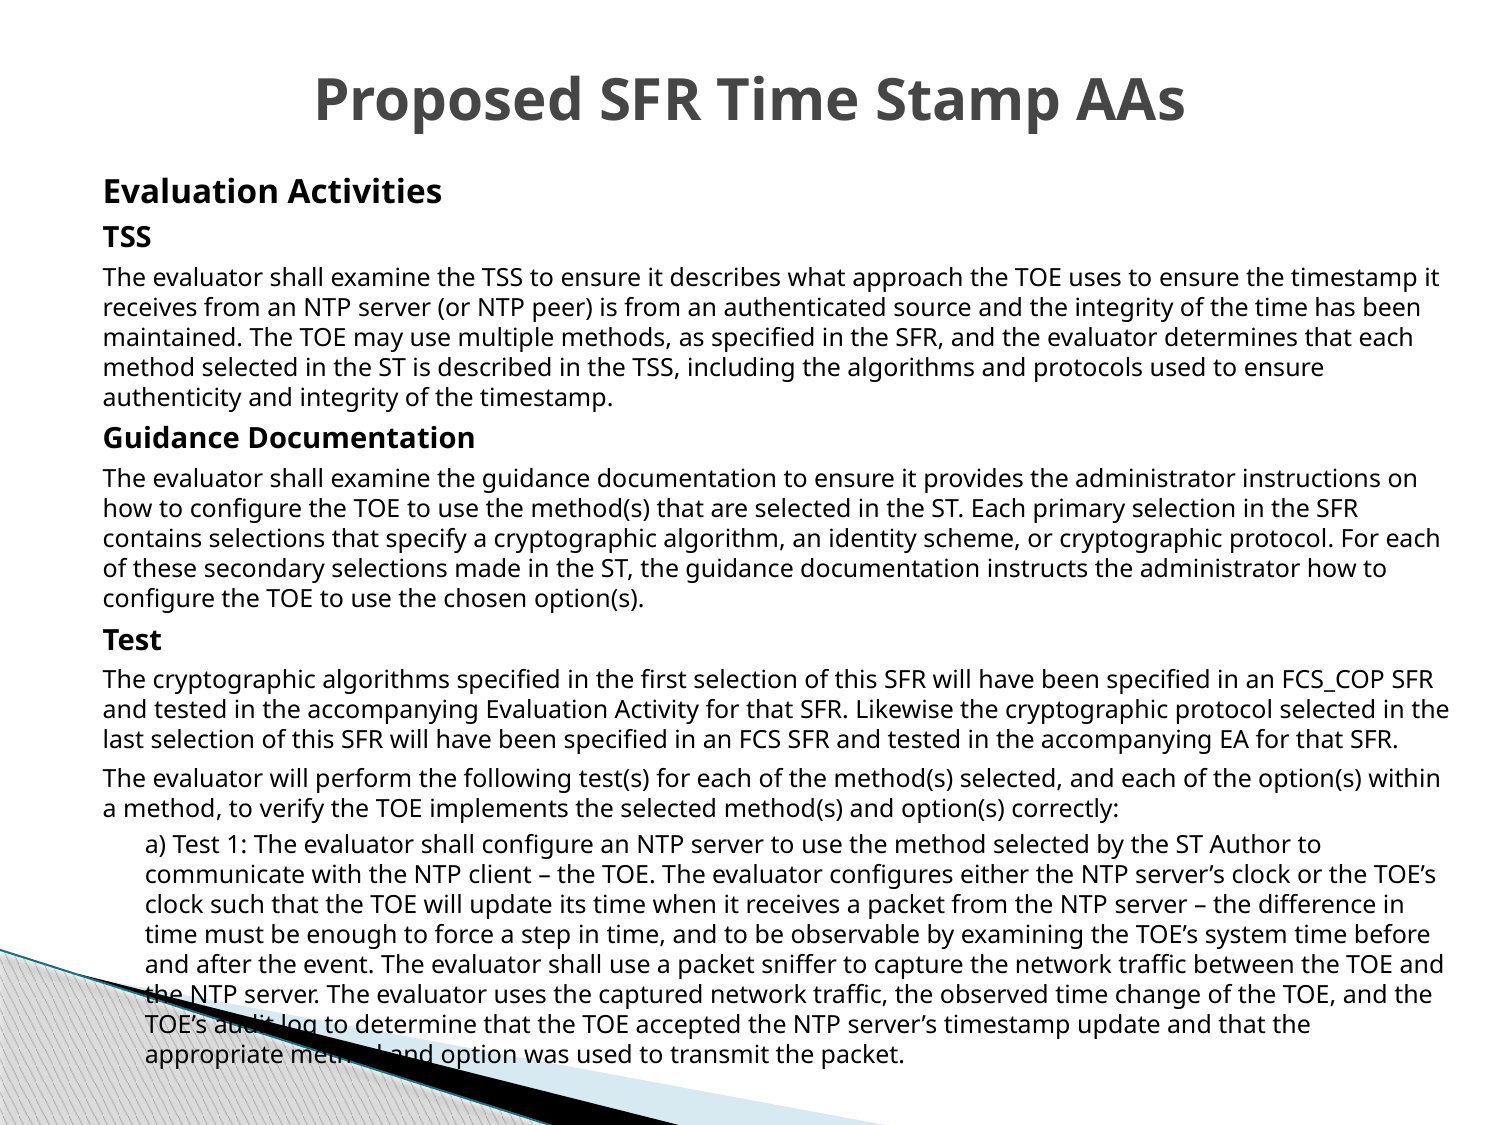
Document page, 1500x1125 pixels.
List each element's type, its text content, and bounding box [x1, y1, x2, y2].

title Proposed SFR Time Stamp AAs [75, 45, 1425, 150]
list Evaluation Activities TSS The evaluator shall examine the TSS to ensure it describes what approach the TOE uses to ensure the timestamp it receives from an NTP server (or NTP peer) is from an authenticated source and the integrity of the time has been maintained. The TOE may use multiple methods, as specified in the SFR, and the evaluator determines that each method selected in the ST is described in the TSS, including the algorithms and protocols used to ensure authenticity and integrity of the timestamp. Guidance Documentation The evaluator shall examine the guidance documentation to ensure it provides the administrator instructions on how to configure the TOE to use the method(s) that are selected in the ST. Each primary selection in the SFR contains selections that specify a cryptographic algorithm, an identity scheme, or cryptographic protocol. For each of these secondary selections made in the ST, the guidance documentation instructs the administrator how to configure the TOE to use the chosen option(s). Test The cryptographic algorithms specified in the first selection of this SFR will have been specified in an FCS_COP SFR and tested in the accompanying Evaluation Activity for that SFR. Likewise the cryptographic protocol selected in the last selection of this SFR will have been specified in an FCS SFR and tested in the accompanying EA for that SFR. The evaluator will perform the following test(s) for each of the method(s) selected, and each of the option(s) within a method, to verify the TOE implements the selected method(s) and option(s) correctly: a) Test 1: The evaluator shall configure an NTP server to use the method selected by the ST Author to communicate with the NTP client – the TOE. The evaluator configures either the NTP server’s clock or the TOE’s clock such that the TOE will update its time when it receives a packet from the NTP server – the difference in time must be enough to force a step in time, and to be observable by examining the TOE’s system time before and after the event. The evaluator shall use a packet sniffer to capture the network traffic between the TOE and the NTP server. The evaluator uses the captured network traffic, the observed time change of the TOE, and the TOE’s audit log to determine that the TOE accepted the NTP server’s timestamp update and that the appropriate method and option was used to transmit the packet. [69, 162, 1470, 1025]
